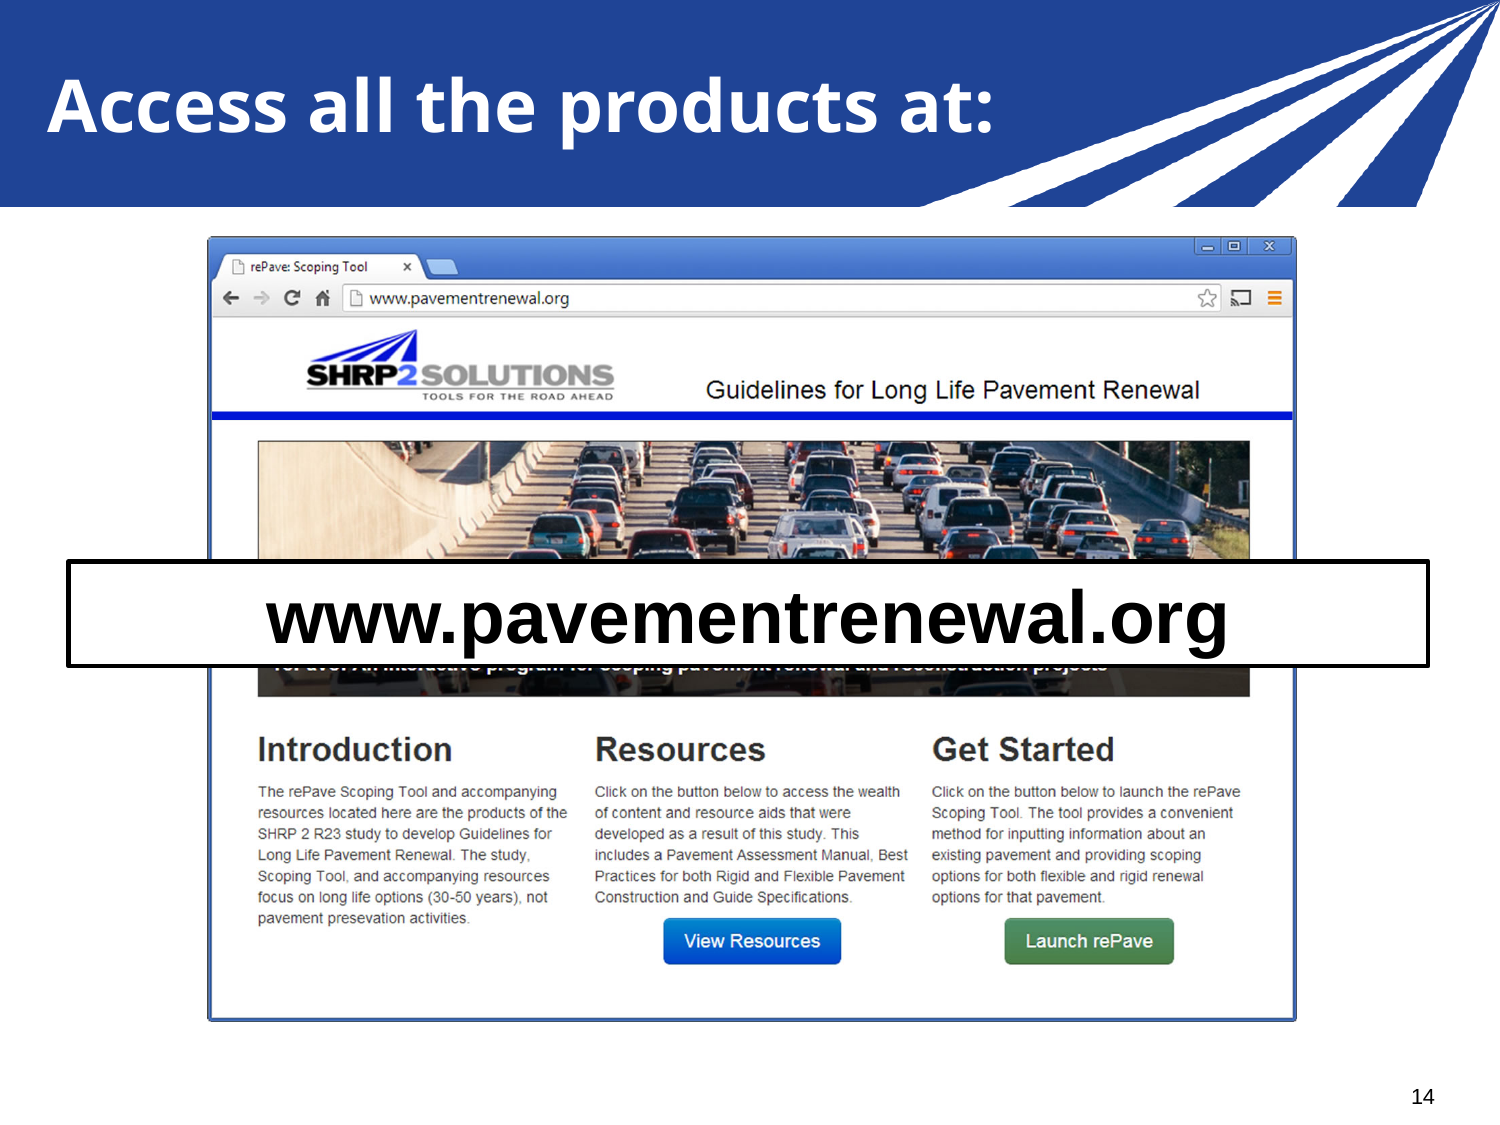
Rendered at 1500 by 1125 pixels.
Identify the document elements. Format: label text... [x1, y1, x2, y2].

text_box www.pavementrenewal.org [1301, 559, 1430, 668]
slide_number 14 [1099, 1074, 1451, 1125]
title Access all the products at: [32, 44, 1384, 163]
picture [0, 0, 1500, 207]
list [207, 236, 1297, 1022]
text_box www.pavementrenewal.org [67, 559, 202, 668]
